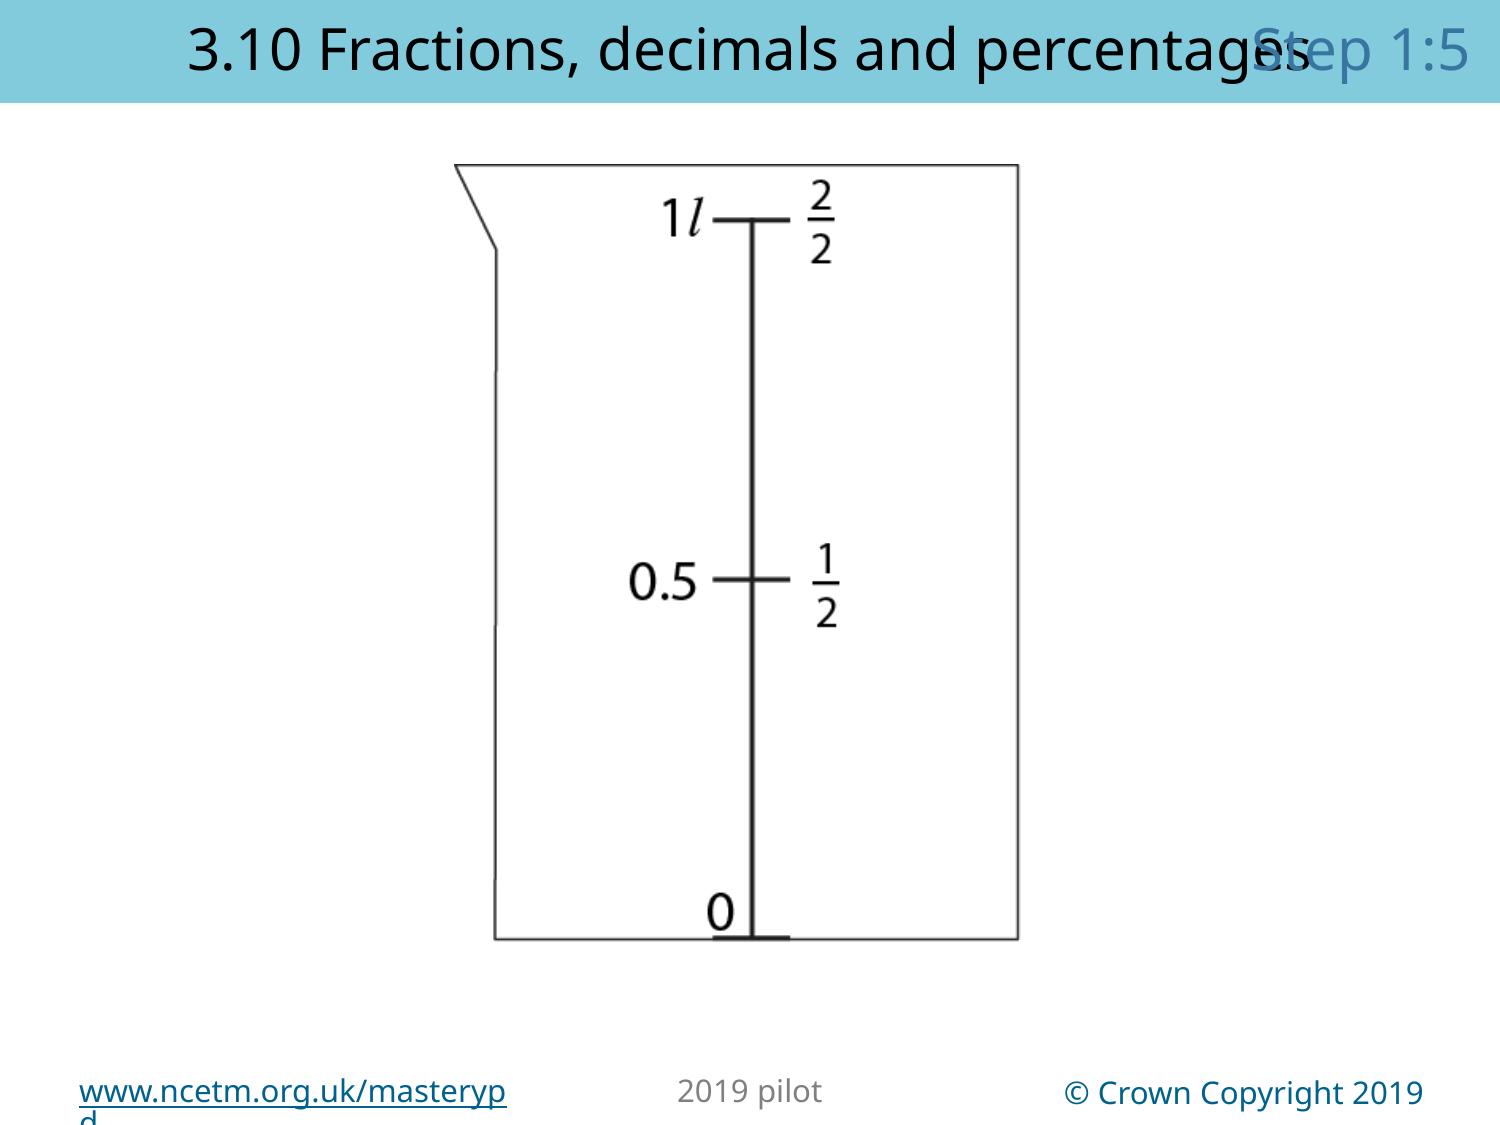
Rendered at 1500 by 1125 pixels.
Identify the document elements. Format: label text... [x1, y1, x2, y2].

list Step 1:5 [0, 0, 1500, 104]
picture [454, 164, 1046, 961]
